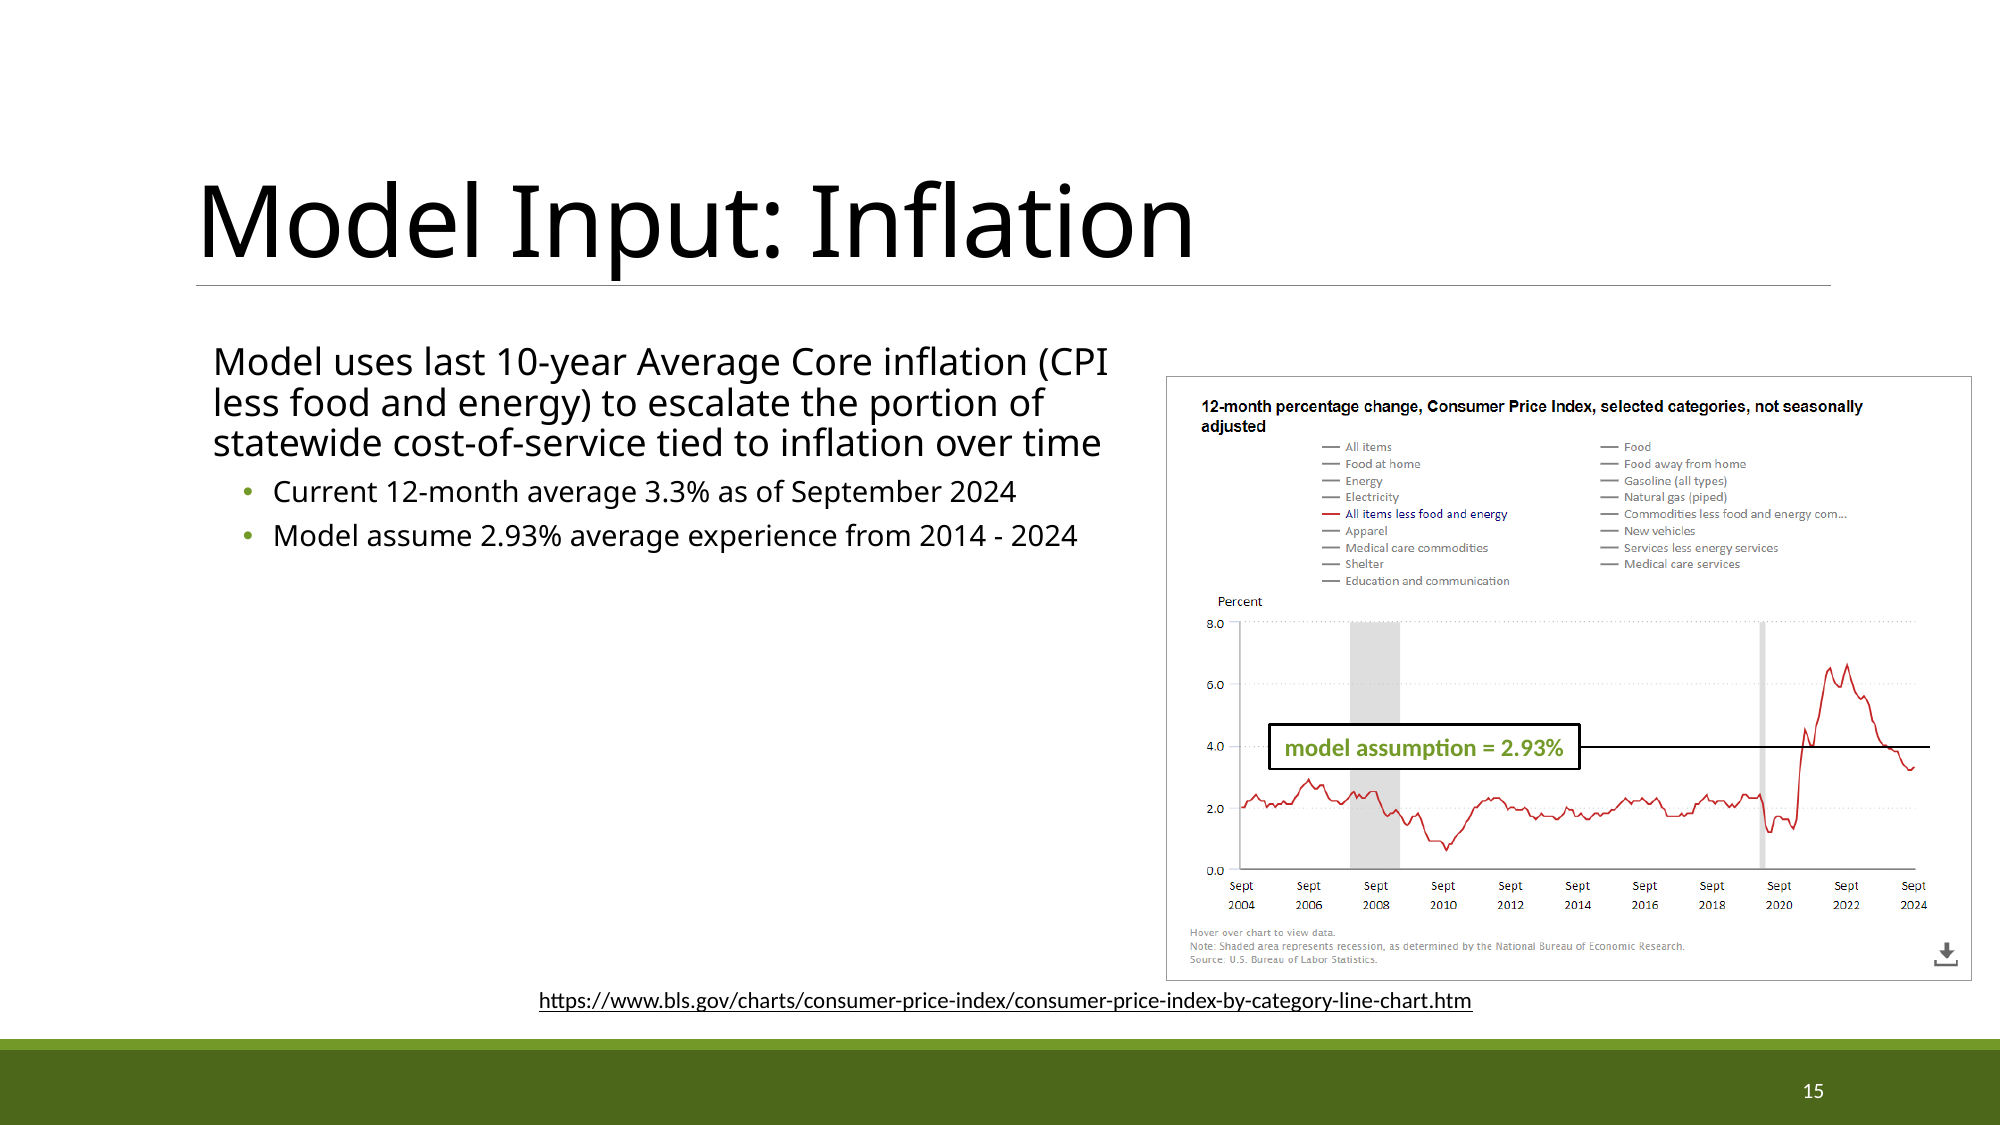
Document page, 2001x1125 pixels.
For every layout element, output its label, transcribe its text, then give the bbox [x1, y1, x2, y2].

slide_number 15 [1624, 1059, 1840, 1120]
text_box https://www.bls.gov/charts/consumer-price-index/consumer-price-index-by-category-line-chart.htm [524, 978, 1683, 1021]
title Model Input: Inflation [180, 47, 1830, 285]
picture [1166, 373, 1974, 984]
list Model uses last 10-year Average Core inflation (CPI less food and energy) to escalate the portion of statewide cost-of-service tied to inflation over time Current 12-month average 3.3% as of September 2024 Model assume 2.93% average experience from 2014 - 2024 [180, 336, 1137, 840]
